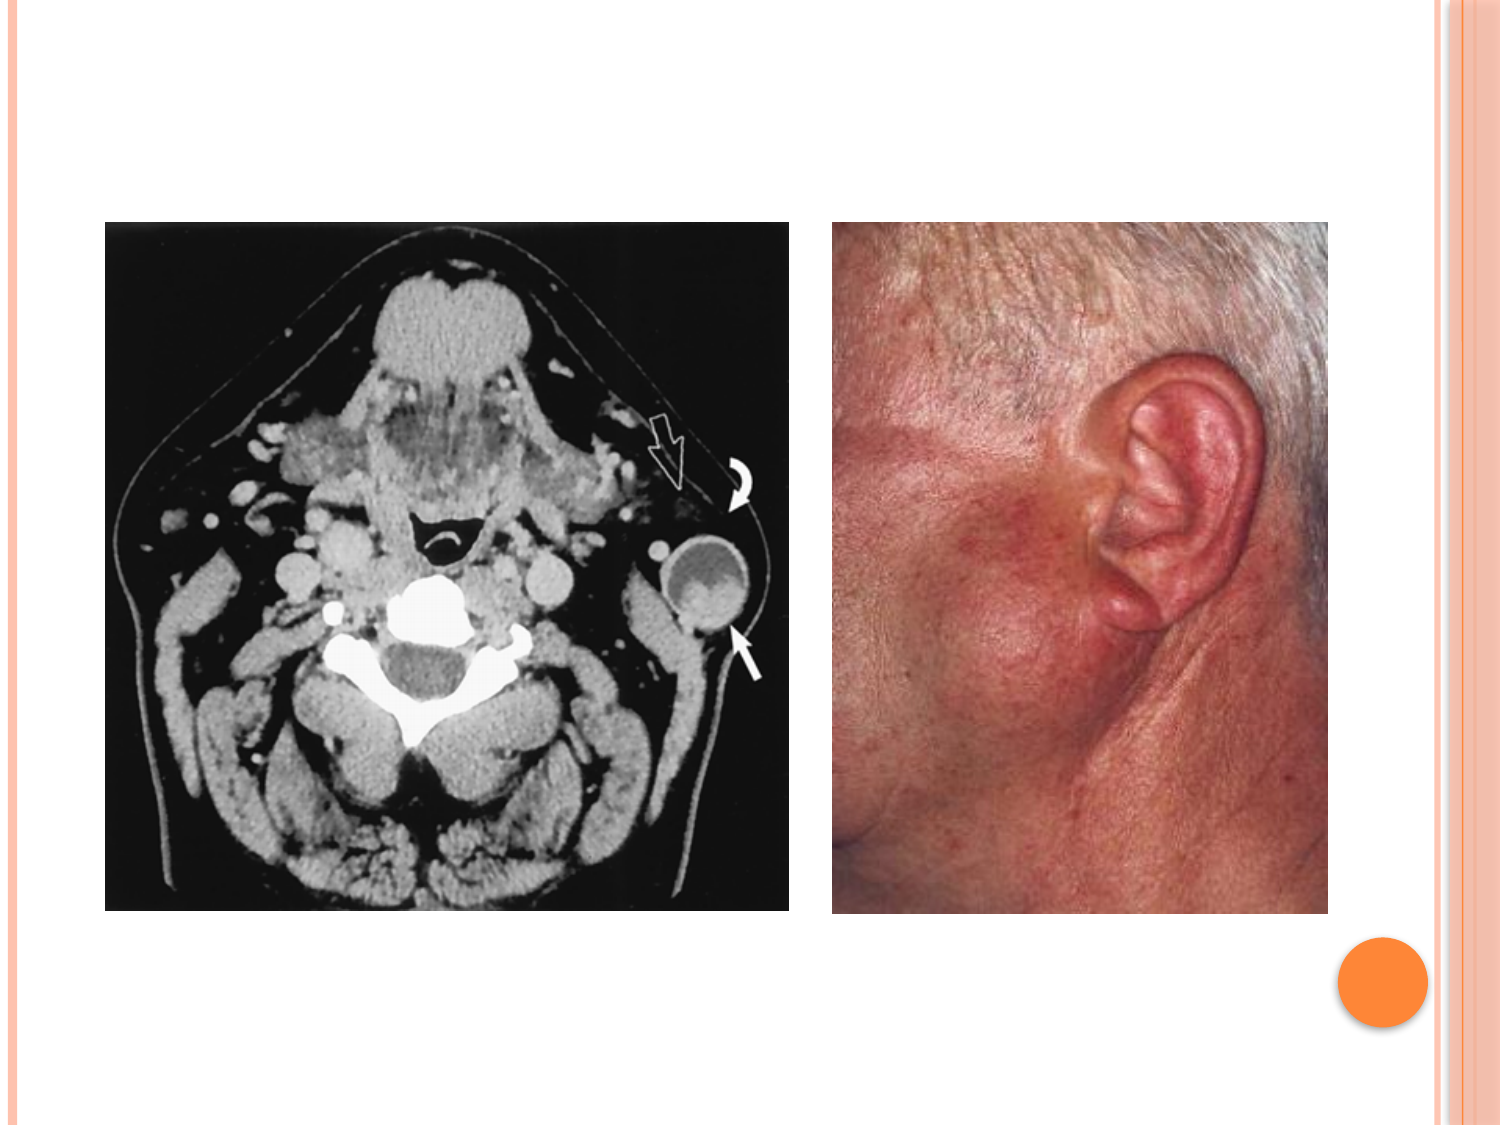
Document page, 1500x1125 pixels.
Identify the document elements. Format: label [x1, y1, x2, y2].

list [104, 222, 789, 911]
picture [831, 222, 1329, 915]
